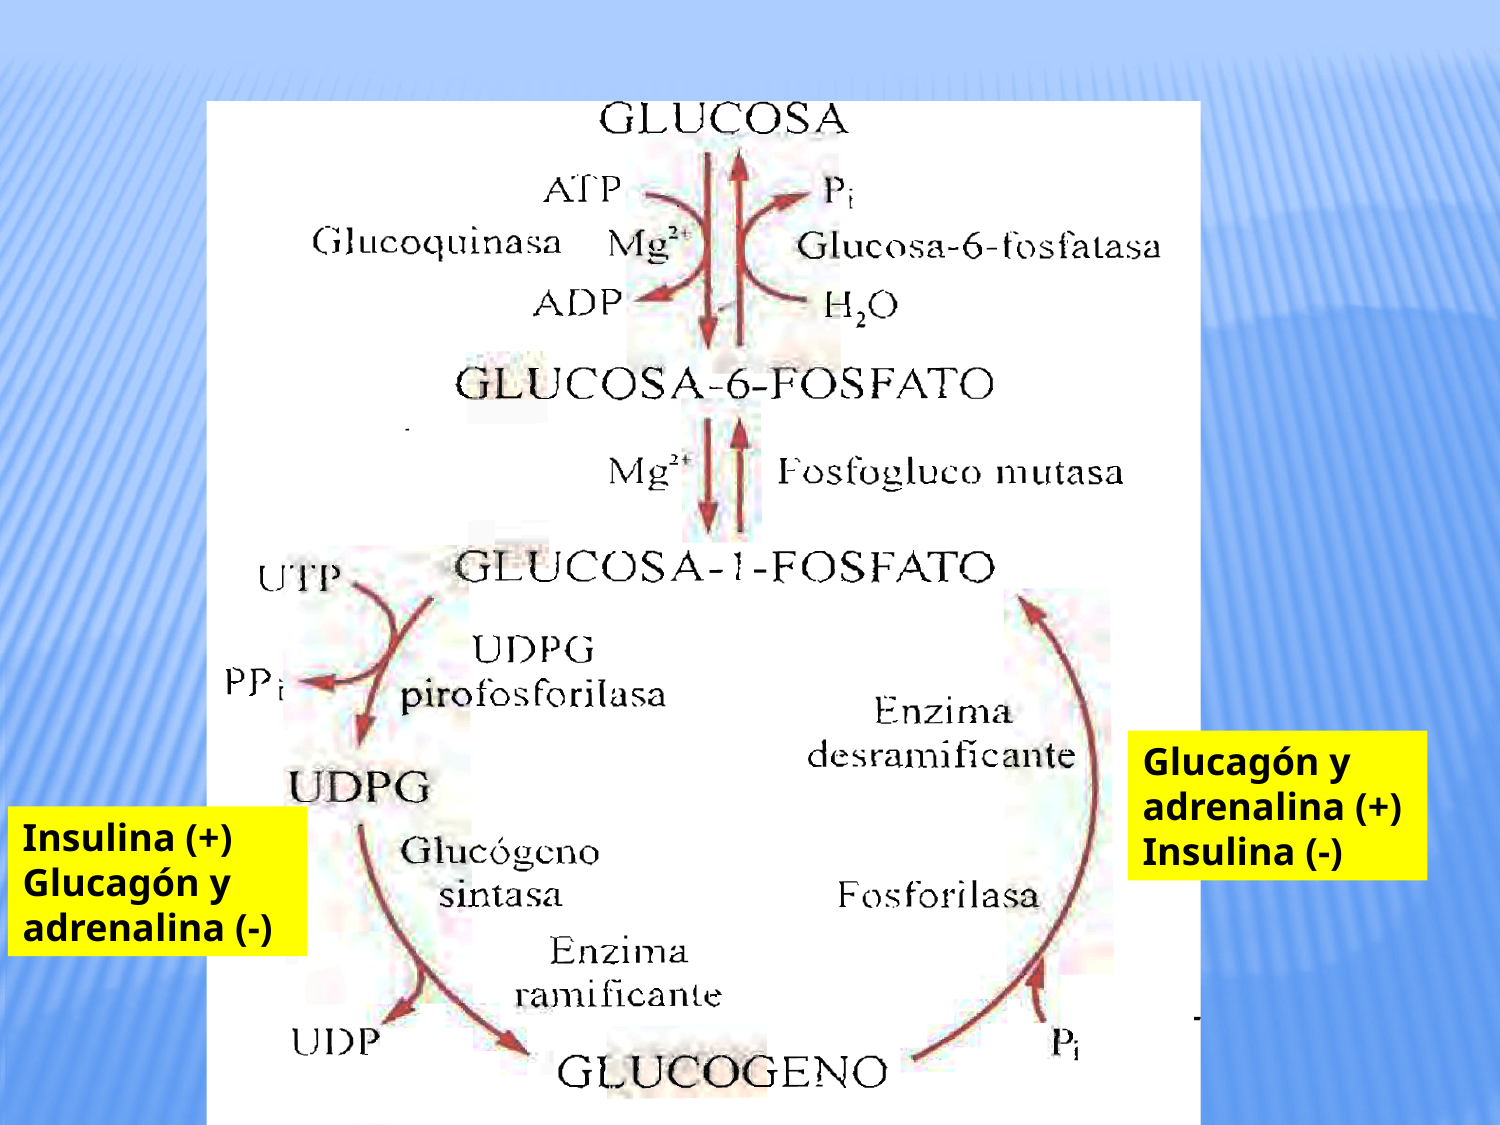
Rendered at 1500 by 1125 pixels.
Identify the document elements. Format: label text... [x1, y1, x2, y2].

text_box Insulina (+) Glucagón y adrenalina (-) [7, 806, 196, 957]
picture [206, 101, 1201, 1125]
text_box Glucagón y adrenalina (+) Insulina (-) [1210, 730, 1428, 881]
